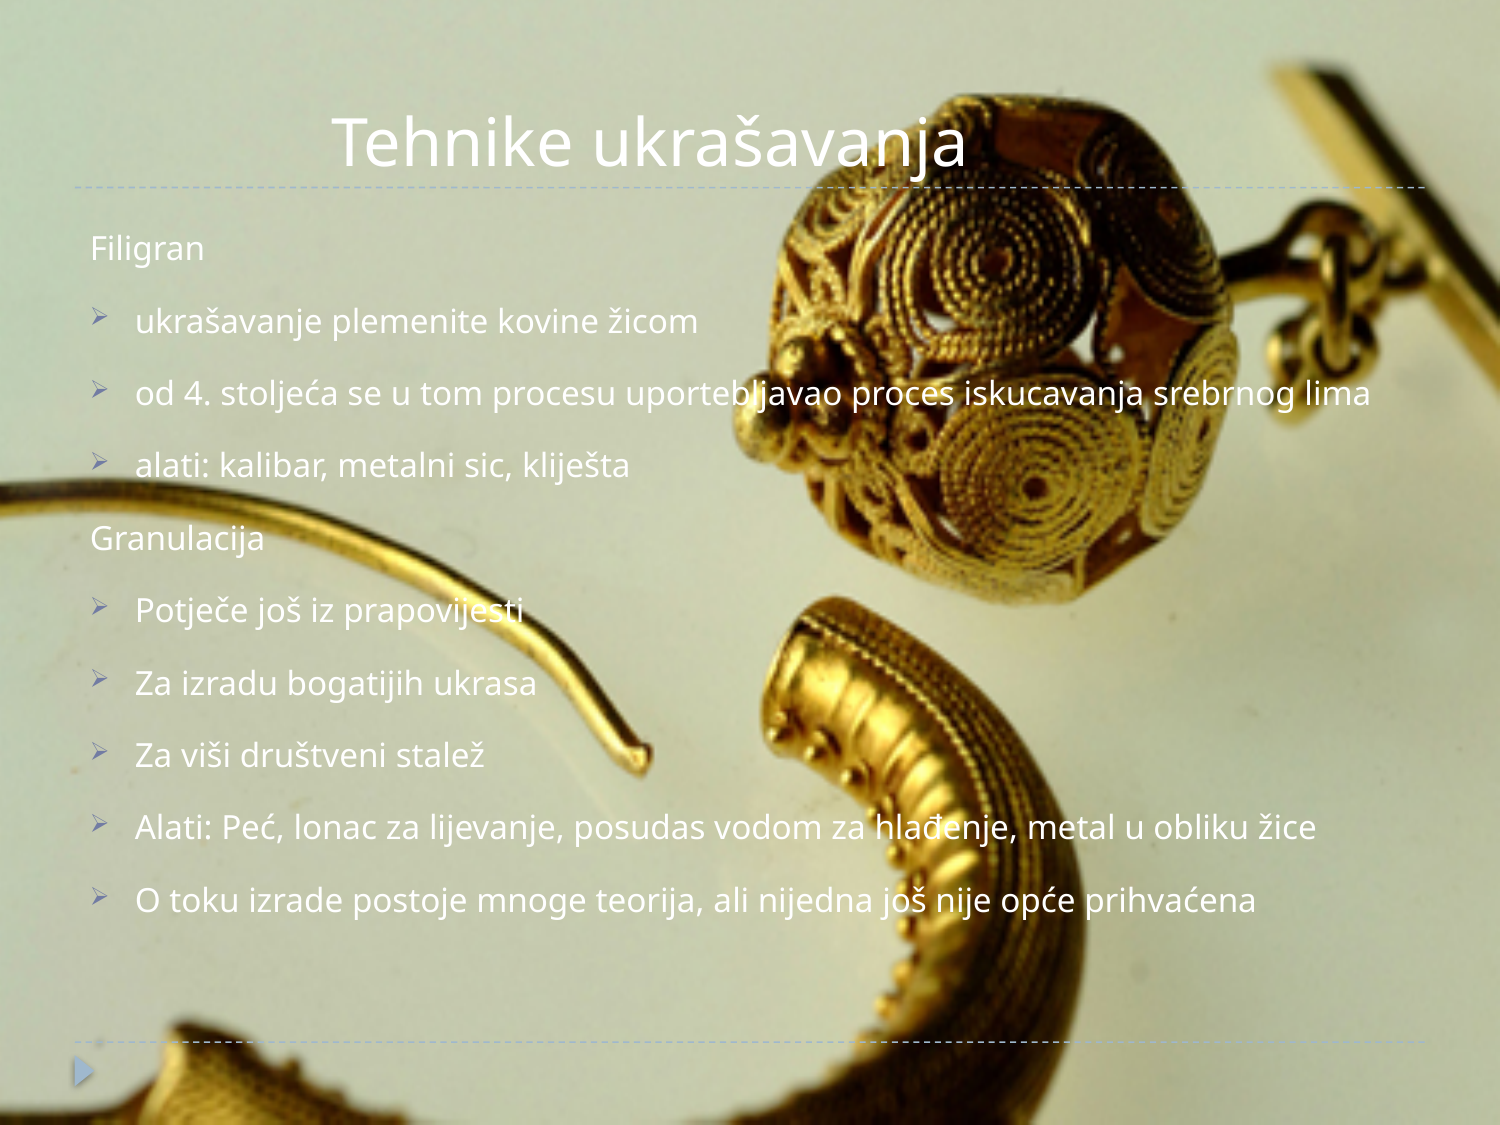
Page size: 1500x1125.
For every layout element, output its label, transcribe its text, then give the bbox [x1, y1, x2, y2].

list Filigran ukrašavanje plemenite kovine žicom od 4. stoljeća se u tom procesu uportebljavao proces iskucavanja srebrnog lima alati: kalibar, metalni sic, kliješta Granulacija Potječe još iz prapovijesti Za izradu bogatijih ukrasa Za viši društveni stalež Alati: Peć, lonac za lijevanje, posudas vodom za hlađenje, metal u obliku žice O toku izrade postoje mnoge teorija, ali nijedna još nije opće prihvaćena [75, 200, 1425, 1079]
picture [0, 0, 1500, 1125]
title Tehnike ukrašavanja [75, 58, 1425, 188]
